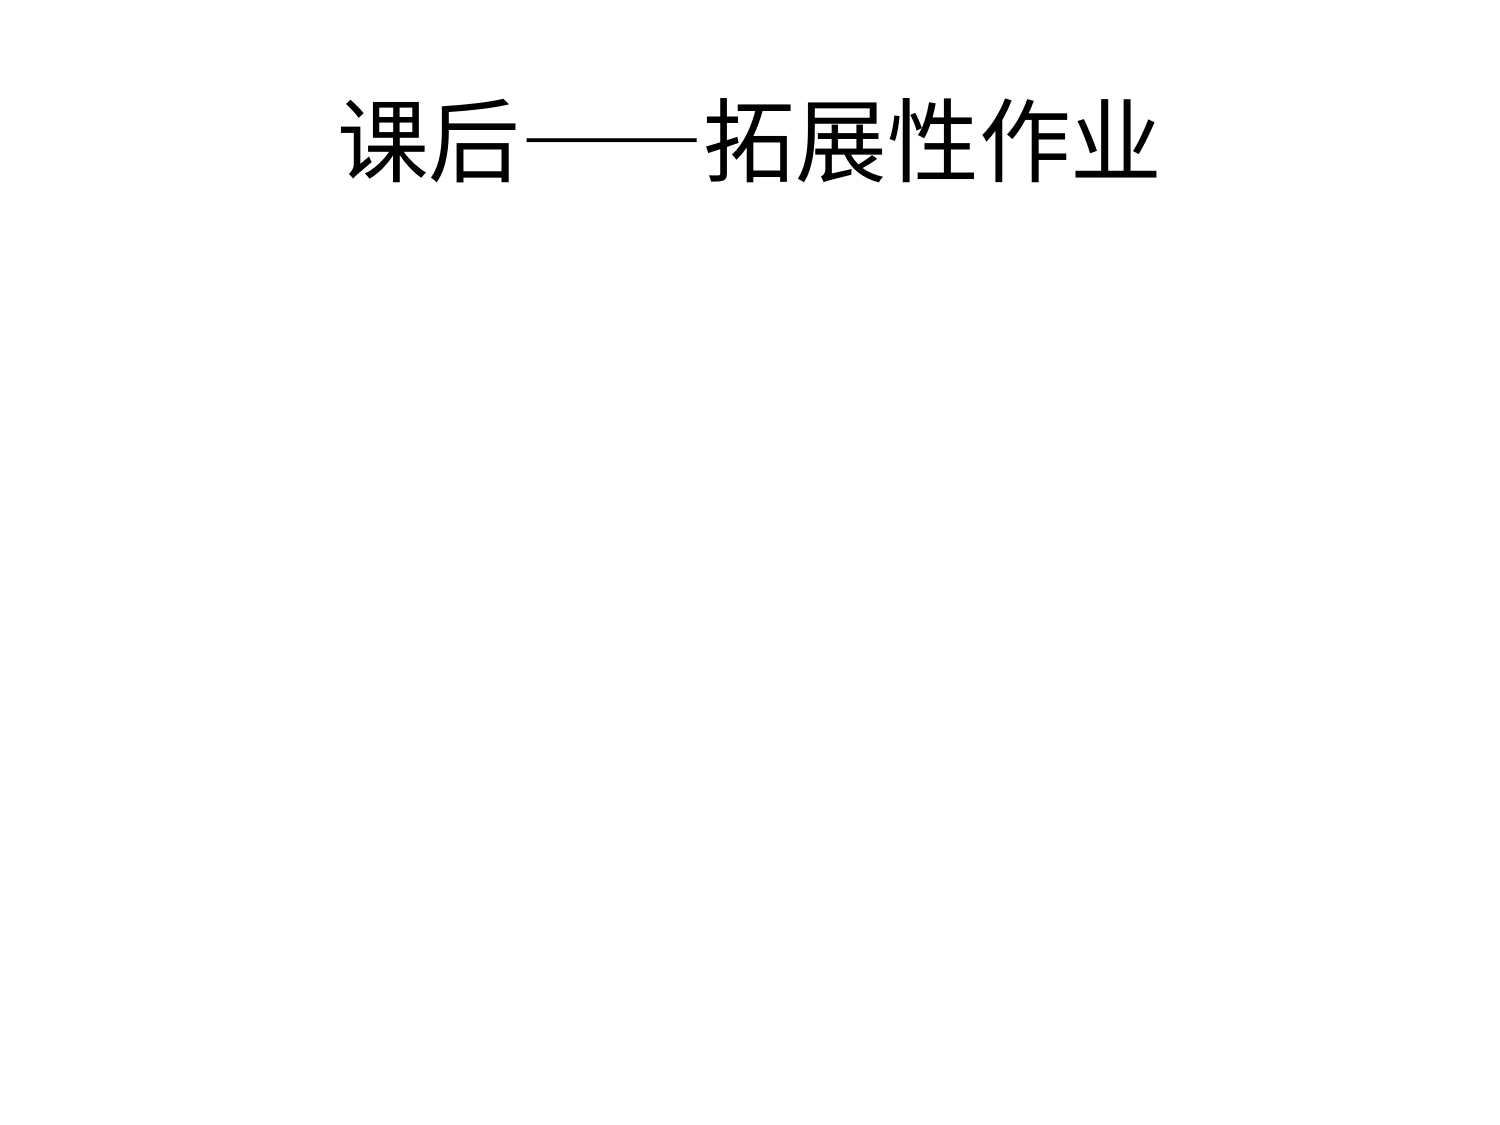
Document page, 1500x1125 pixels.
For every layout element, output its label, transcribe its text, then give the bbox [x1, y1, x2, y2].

title 课后——拓展性作业 [75, 45, 1425, 233]
